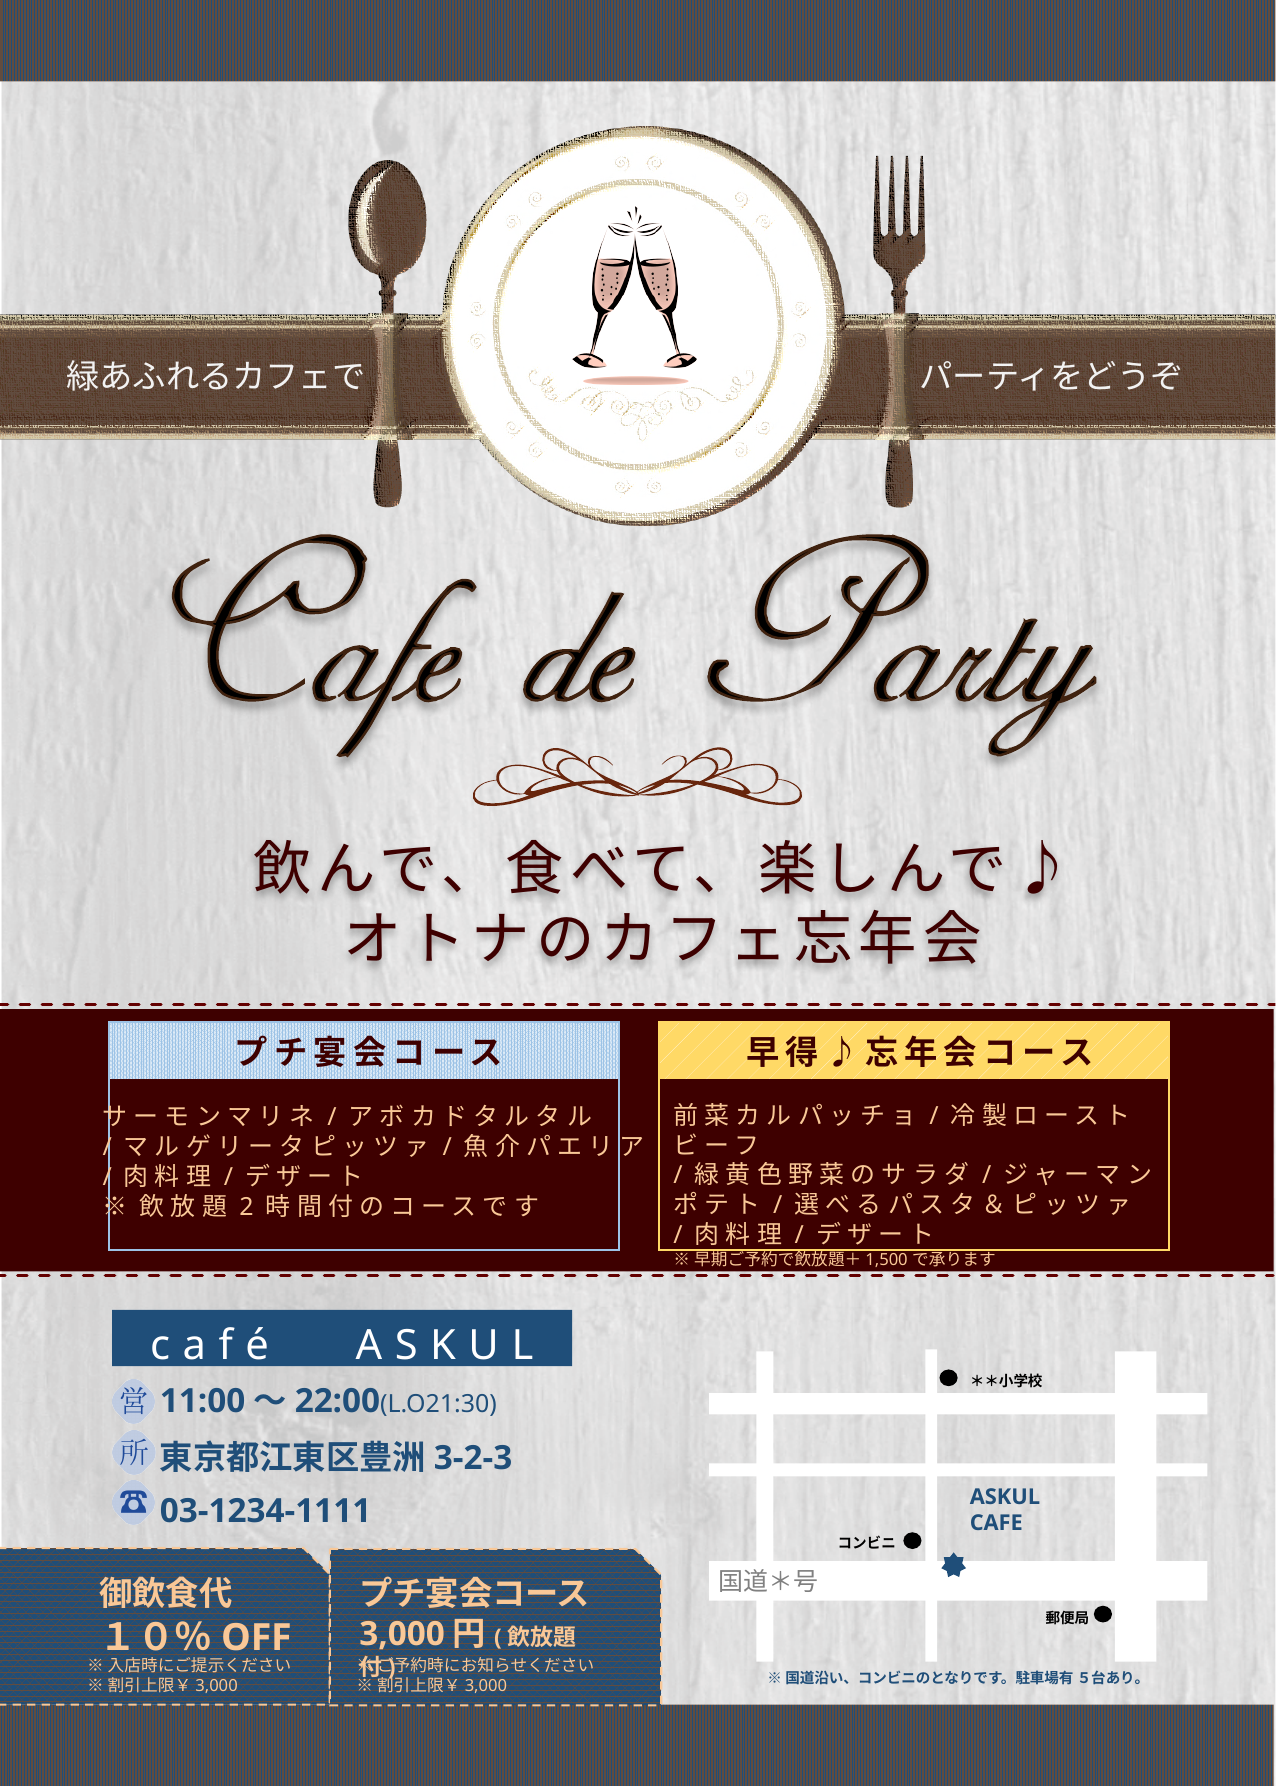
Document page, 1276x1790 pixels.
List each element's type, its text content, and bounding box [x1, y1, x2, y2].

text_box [0, 1004, 1276, 1276]
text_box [108, 1021, 620, 1250]
text_box 11:00～22:00(L.O21:30) [160, 1379, 583, 1420]
picture [111, 1480, 155, 1525]
text_box [0, 0, 1276, 82]
picture [111, 1430, 156, 1475]
text_box [0, 1703, 1275, 1787]
text_box 東京都江東区豊洲3-2-3 [160, 1435, 583, 1476]
text_box ※ご予約時にお知らせください ※割引上限￥3,000 [356, 1655, 647, 1696]
picture [111, 1379, 155, 1424]
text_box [659, 1021, 1170, 1250]
text_box ※入店時にご提示ください ※割引上限￥3,000 [87, 1655, 338, 1696]
text_box 御飲食代 １０％OFF [99, 1572, 351, 1658]
text_box [0, 1546, 329, 1706]
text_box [473, 747, 803, 806]
text_box [111, 1309, 573, 1367]
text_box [703, 1349, 1208, 1695]
text_box 飲んで、食べて、楽しんで♪ オトナのカフェ忘年会 [238, 823, 1087, 979]
text_box 03-1234-1111 [160, 1489, 583, 1530]
text_box [328, 1547, 663, 1707]
text_box プチ宴会コース 3,000円(飲放題付) [359, 1572, 611, 1655]
picture [0, 126, 1276, 526]
text_box café ASKUL [119, 1317, 564, 1368]
picture [171, 534, 1097, 758]
